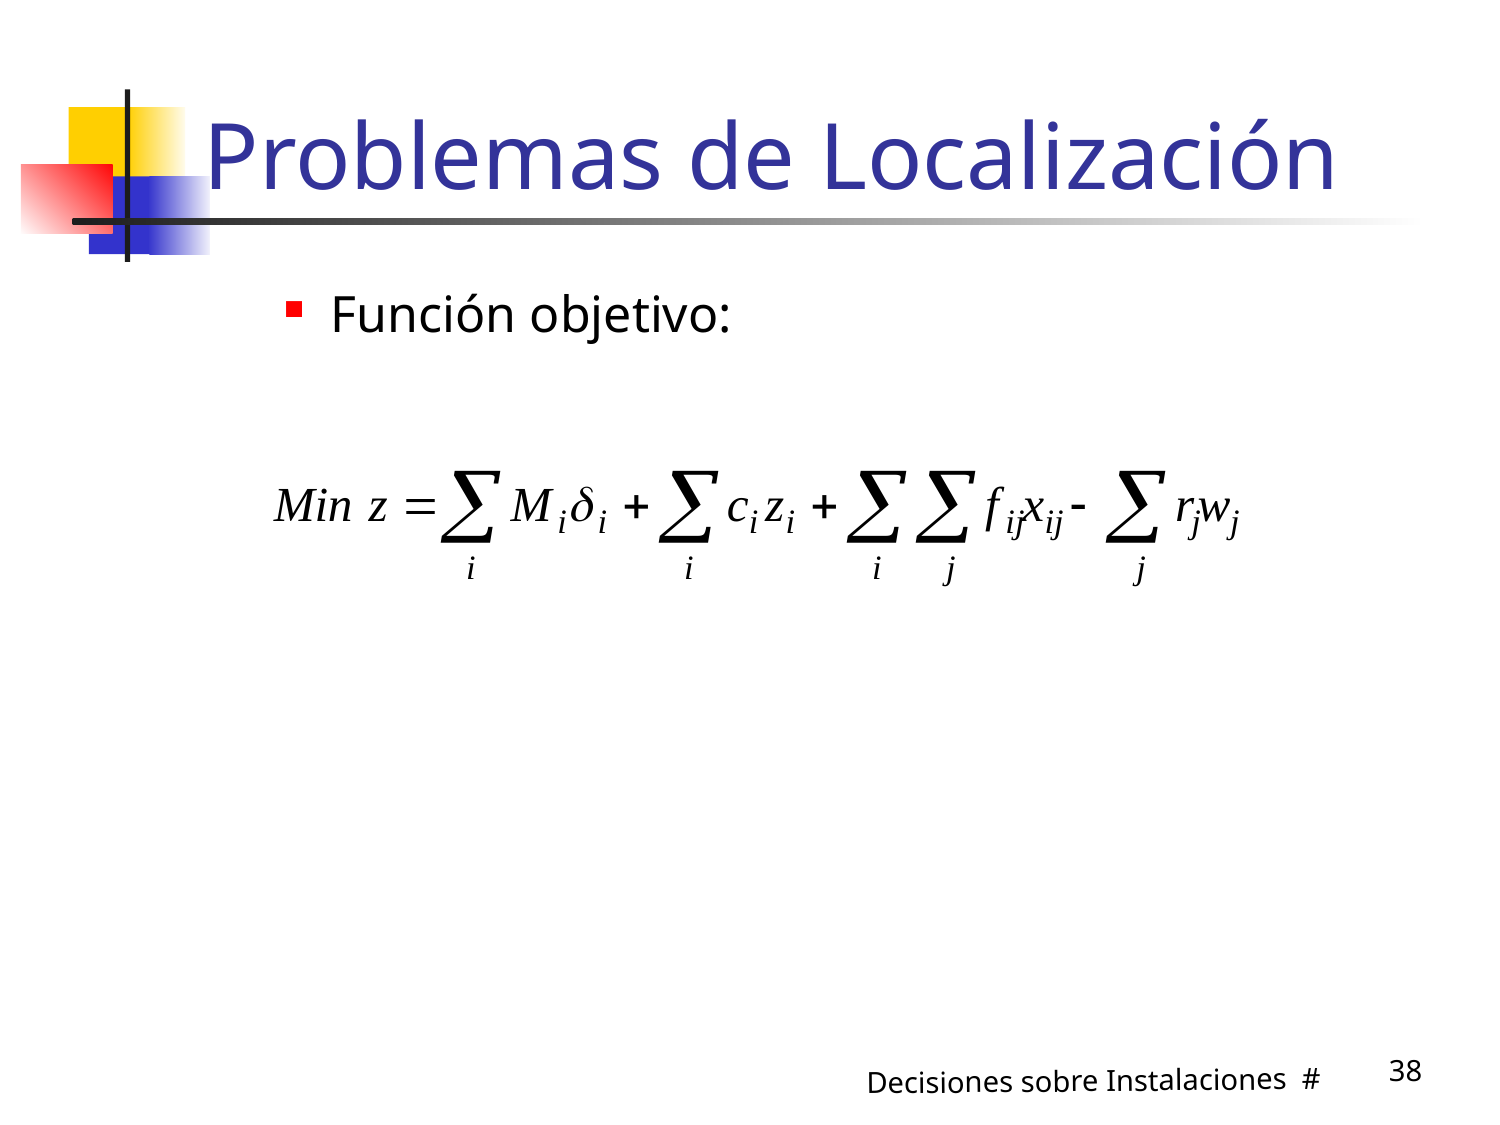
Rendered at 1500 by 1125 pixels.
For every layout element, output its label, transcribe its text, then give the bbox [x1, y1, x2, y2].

footer Decisiones sobre Instalaciones # [773, 1028, 1414, 1110]
list Función objetivo: [193, 274, 1470, 1007]
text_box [263, 462, 1249, 595]
slide_number 38 [1124, 1024, 1438, 1101]
title Problemas de Localización [188, 27, 1468, 216]
